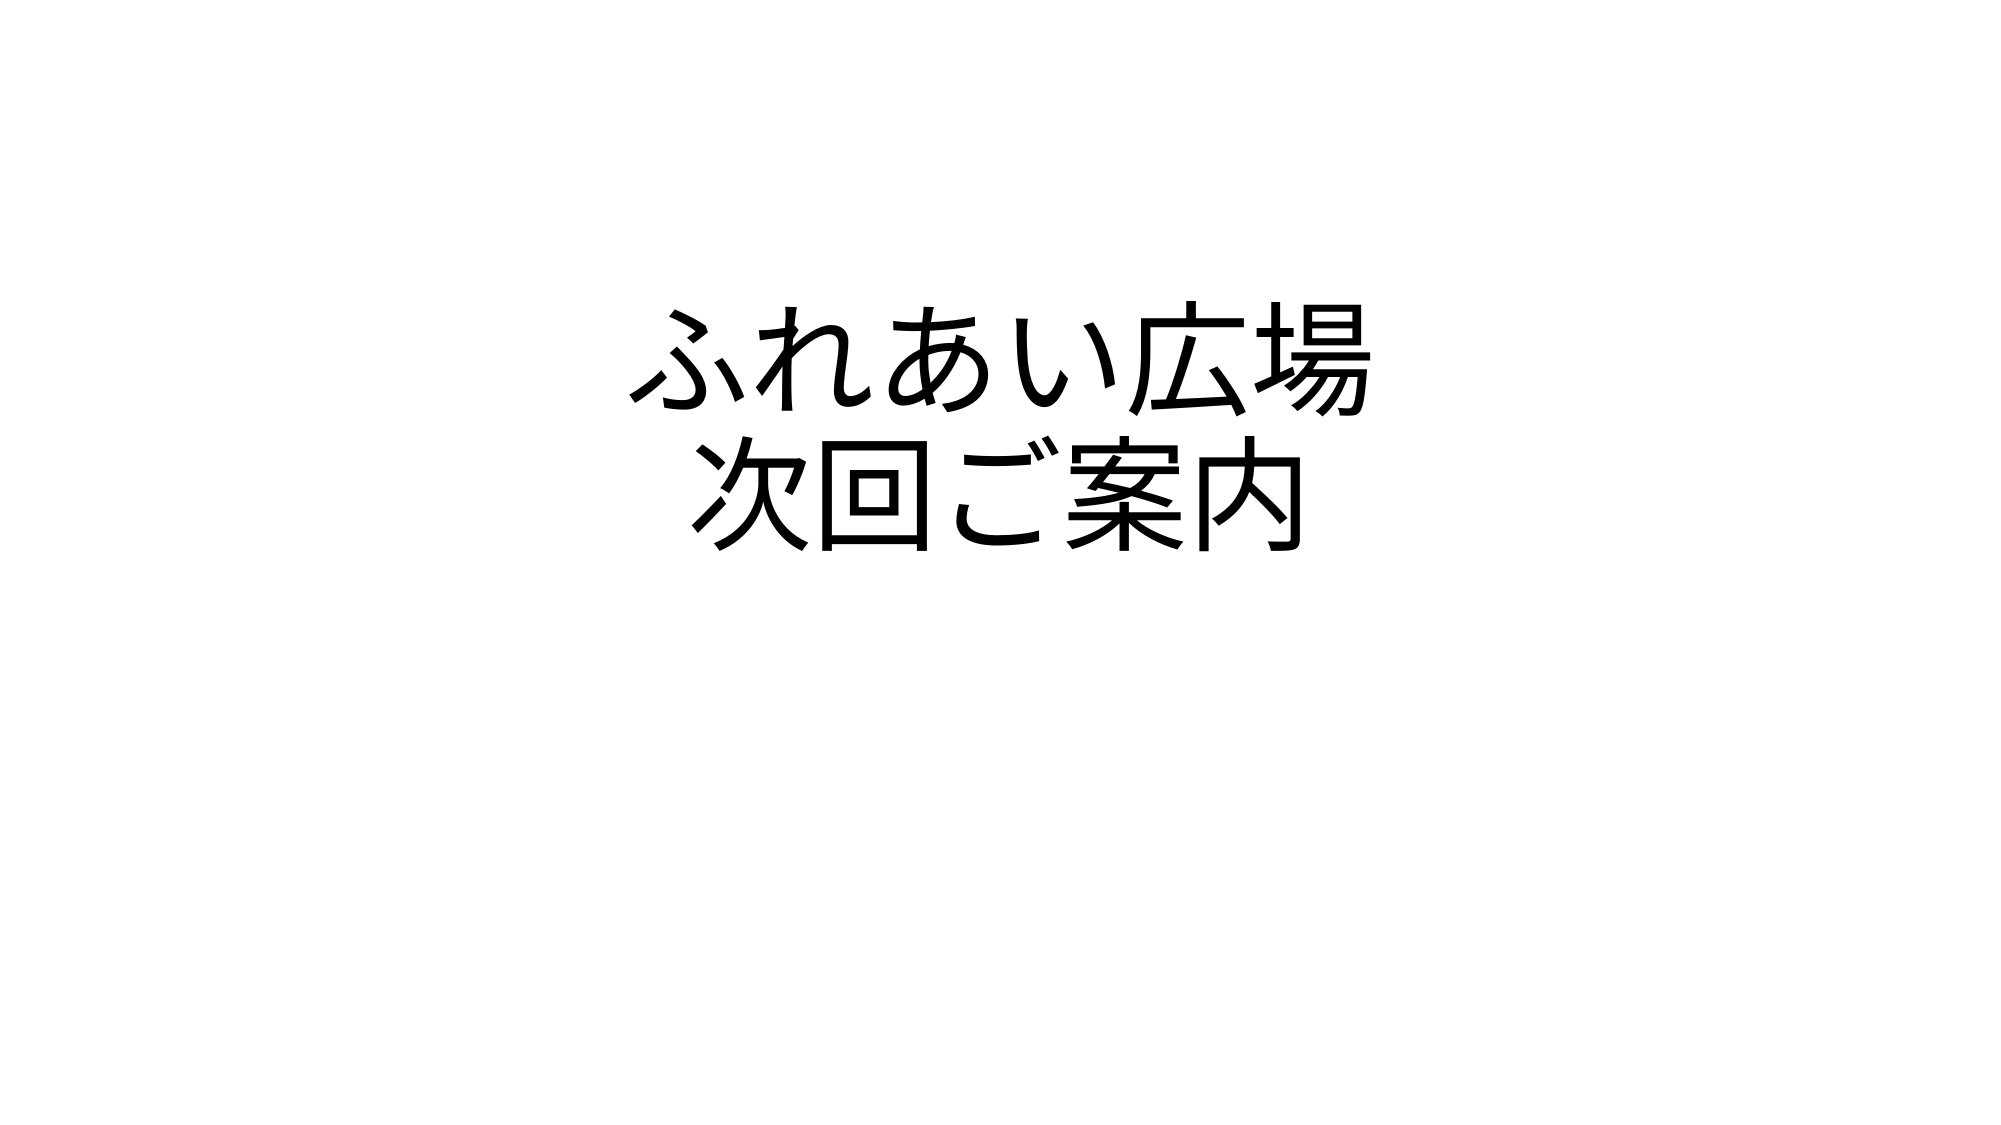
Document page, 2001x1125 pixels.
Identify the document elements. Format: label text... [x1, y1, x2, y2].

title ふれあい広場 次回ご案内 [249, 184, 1750, 576]
